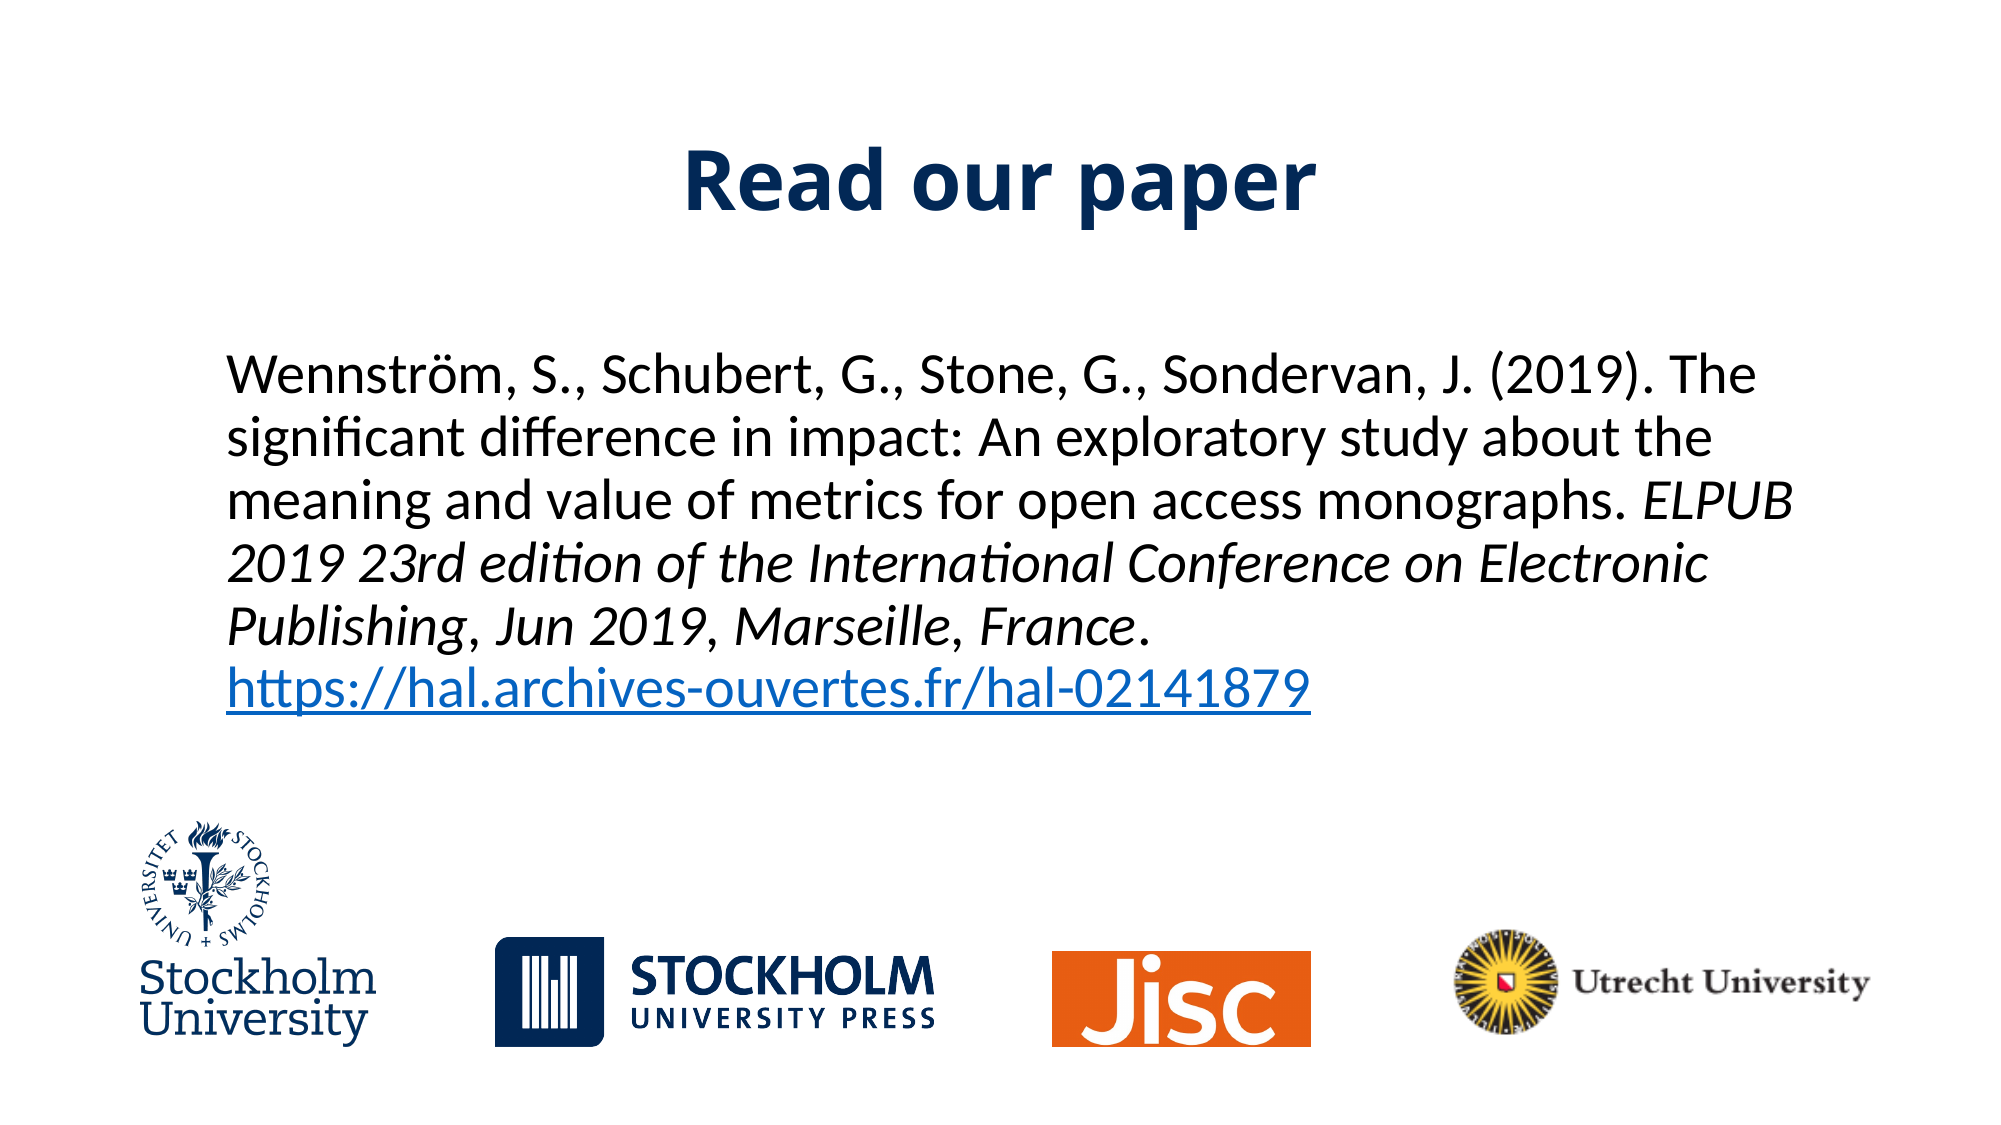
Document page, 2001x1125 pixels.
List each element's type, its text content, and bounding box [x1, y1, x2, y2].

picture [1052, 951, 1311, 1047]
picture [140, 821, 376, 1047]
list Wennström, S., Schubert, G., Stone, G., Sondervan, J. (2019). The significant difference in impact: An exploratory study about the meaning and value of metrics for open access monographs. ELPUB 2019 23rd edition of the International Conference on Electronic Publishing, Jun 2019, Marseille, France. https://hal.archives-ouvertes.fr/hal-02141879 [211, 335, 1850, 809]
picture [1430, 911, 1928, 1047]
title Read our paper [0, 90, 2000, 278]
picture [494, 937, 934, 1047]
